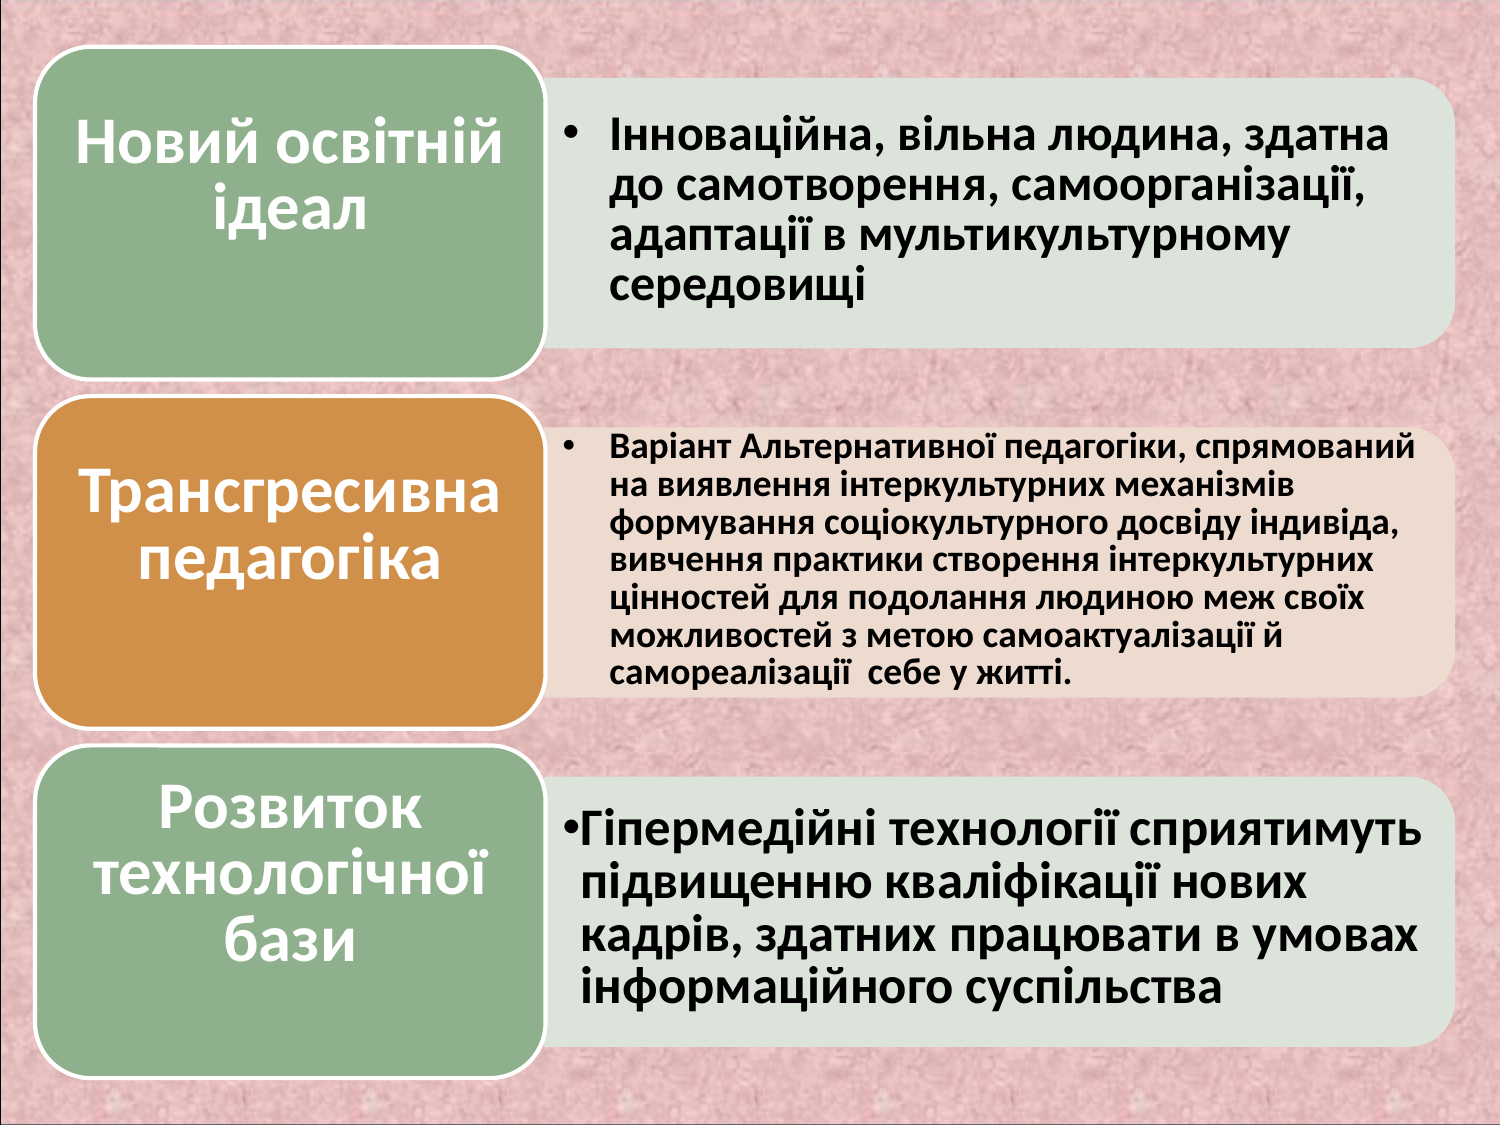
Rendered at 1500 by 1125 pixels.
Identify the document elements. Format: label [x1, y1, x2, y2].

text_box [34, 46, 1454, 1079]
picture [0, 0, 1500, 1125]
